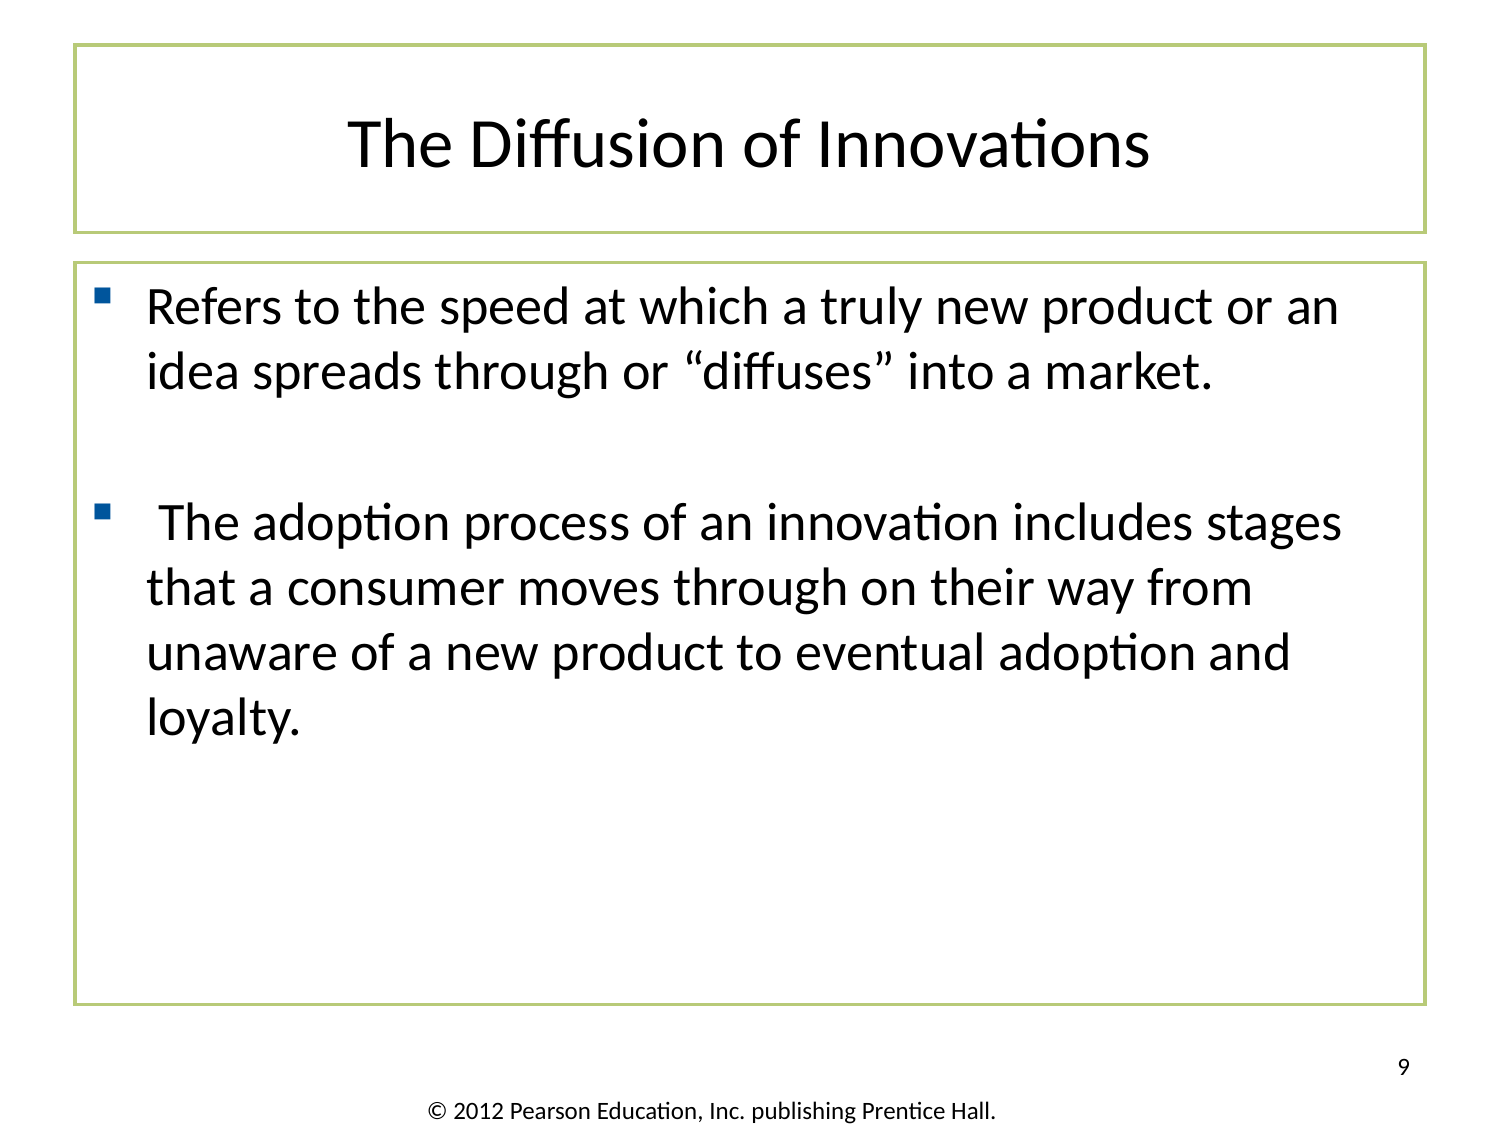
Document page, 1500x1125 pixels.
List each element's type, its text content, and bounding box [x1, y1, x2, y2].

slide_number 9 [1074, 1042, 1425, 1103]
list Refers to the speed at which a truly new product or an idea spreads through or “diffuses” into a market. The adoption process of an innovation includes stages that a consumer moves through on their way from unaware of a new product to eventual adoption and loyalty. [73, 261, 1427, 1006]
title The Diffusion of Innovations [73, 43, 1427, 234]
